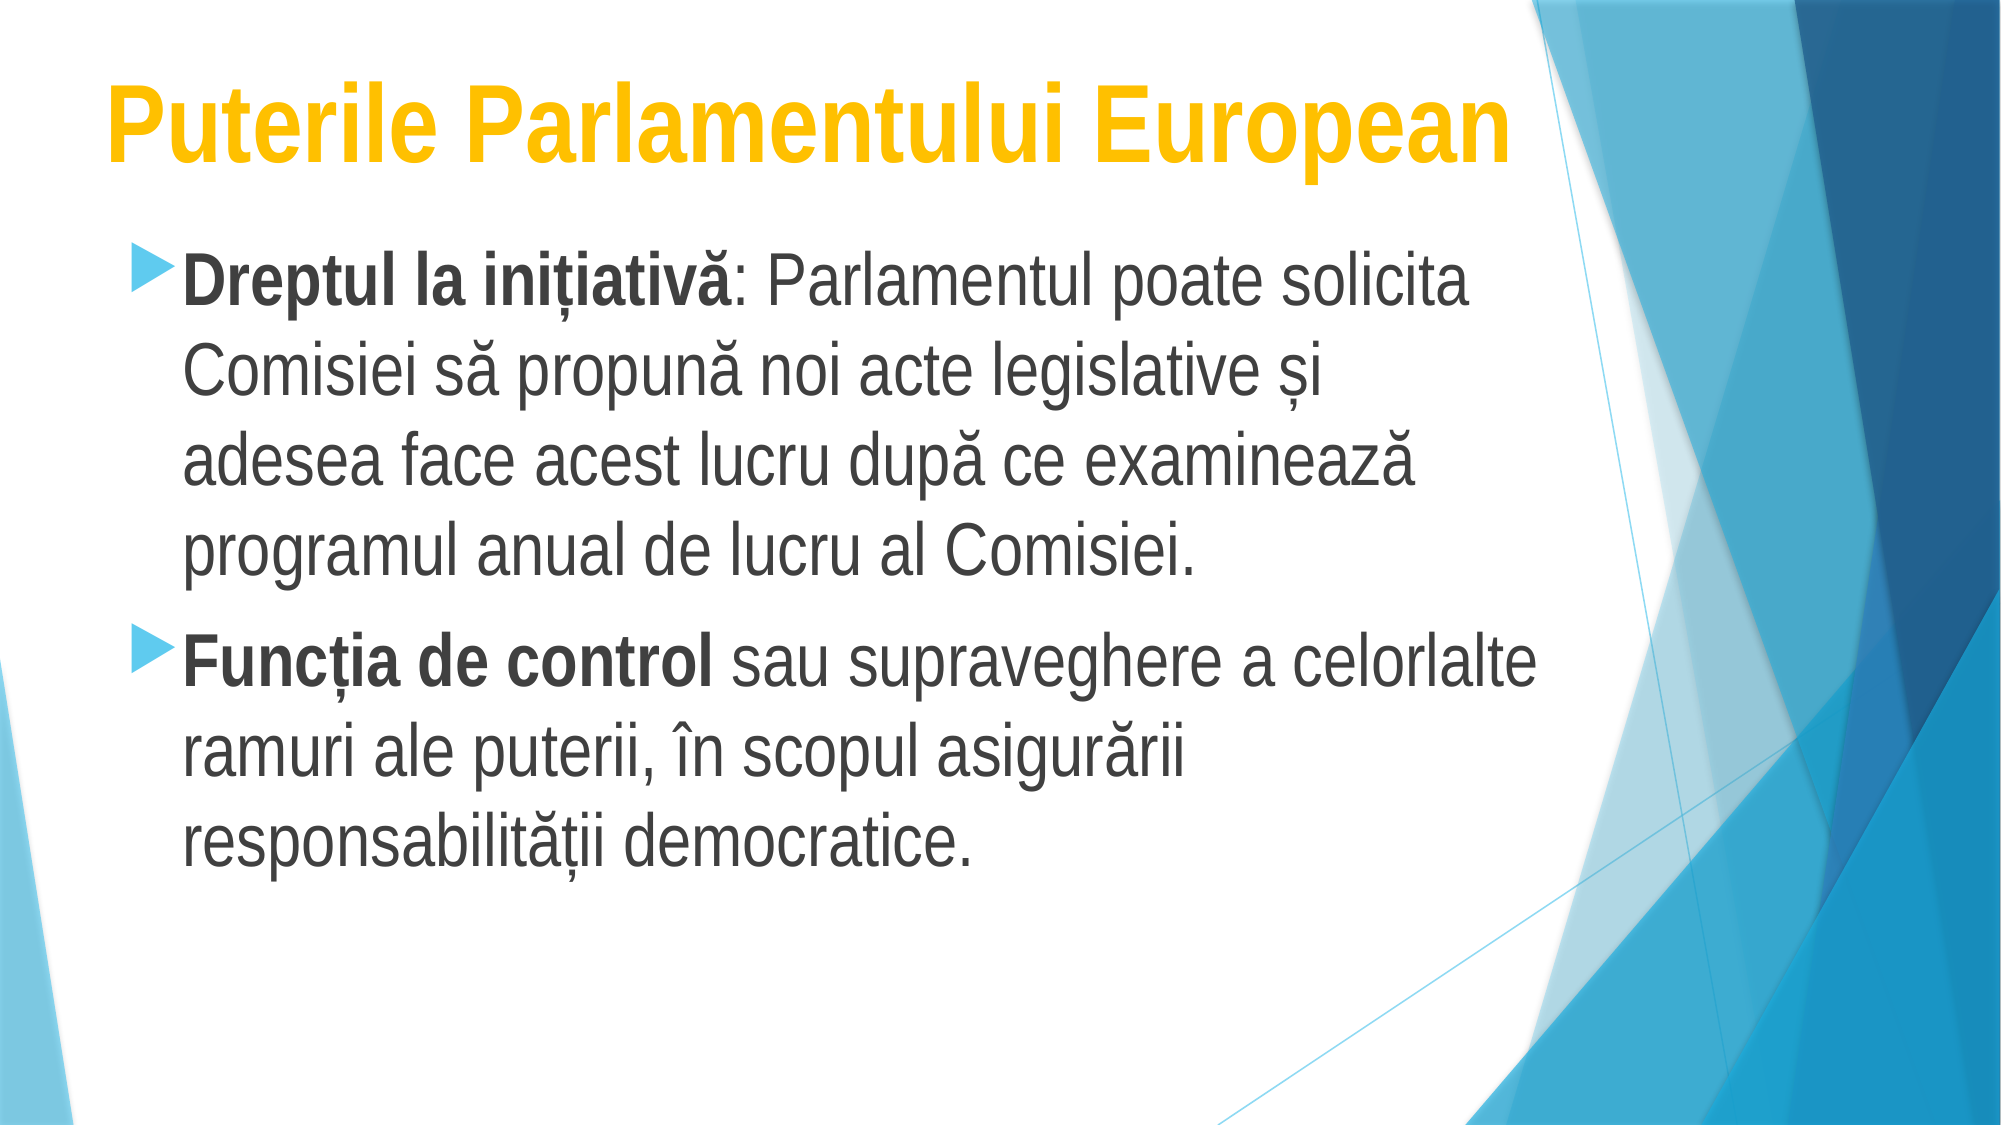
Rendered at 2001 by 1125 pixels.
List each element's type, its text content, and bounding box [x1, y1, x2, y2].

title Puterile Parlamentului European [90, 44, 1586, 223]
list Dreptul la inițiativă: Parlamentul poate solicita Comisiei să propună noi acte legislative și adesea face acest lucru după ce examinează programul anual de lucru al Comisiei. Funcția de control sau supraveghere a celorlalte ramuri ale puterii, în scopul asigurării responsabilității democratice. [111, 222, 1558, 1073]
